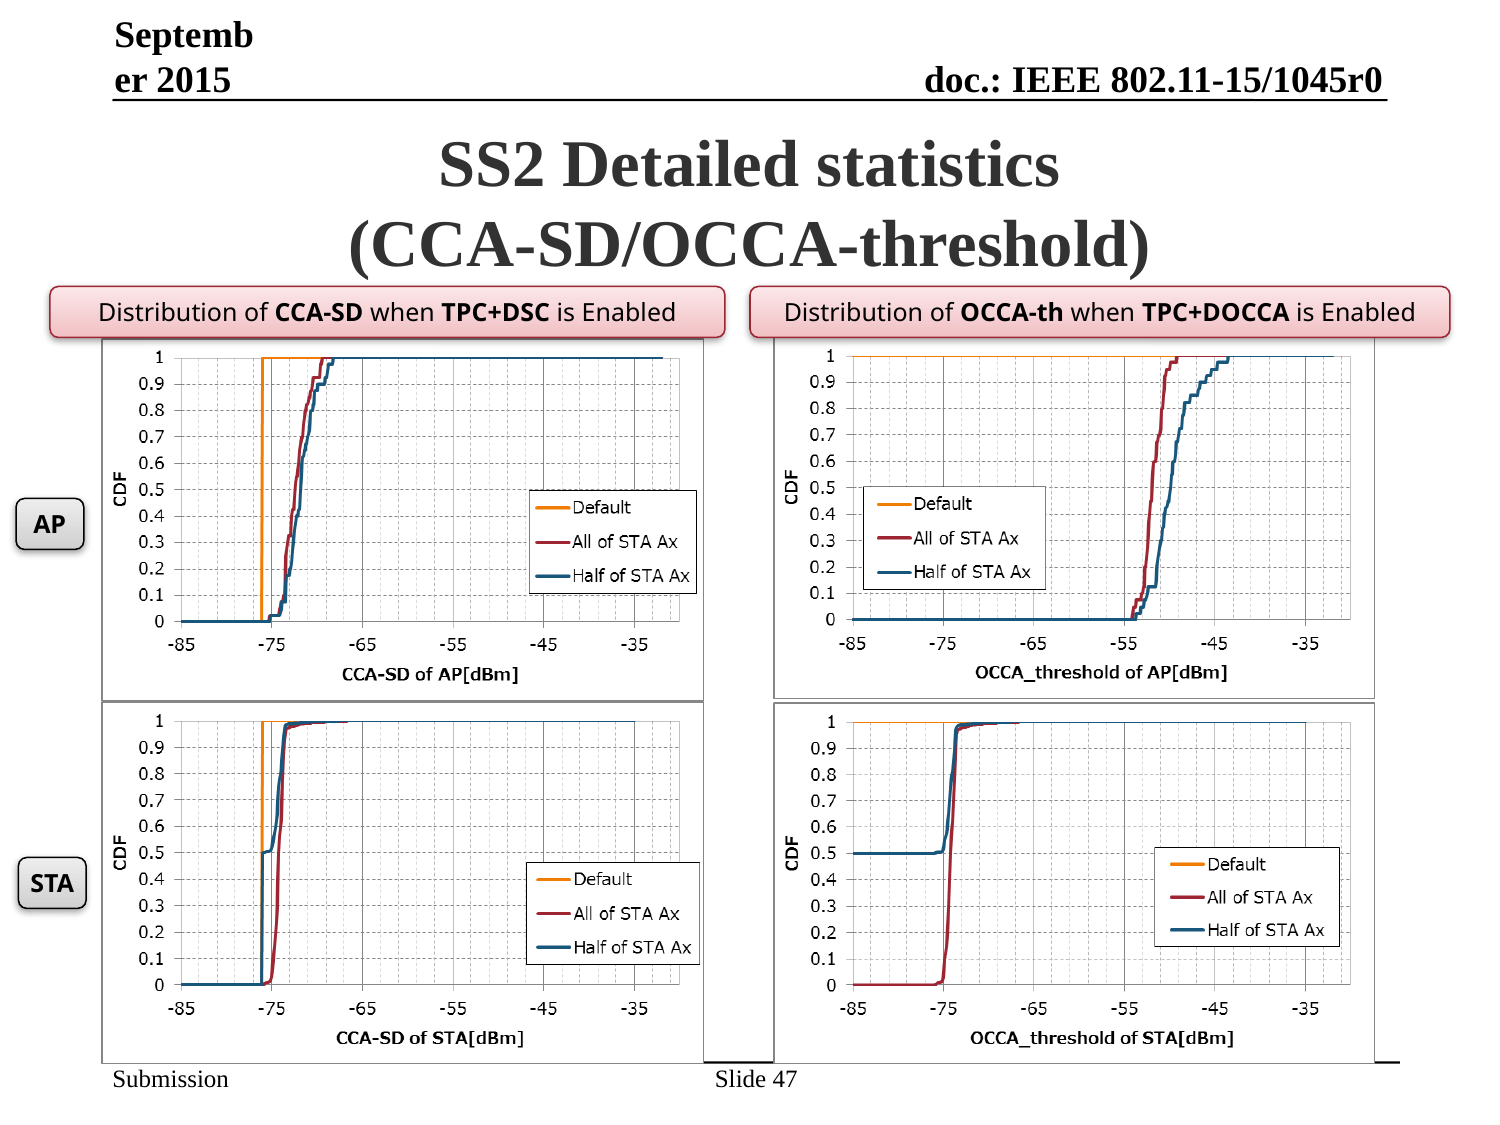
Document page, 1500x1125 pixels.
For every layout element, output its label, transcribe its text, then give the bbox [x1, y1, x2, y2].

text_box Distribution of CCA-SD when TPC+DSC is Enabled [49, 285, 726, 339]
text_box STA [17, 856, 87, 910]
picture [772, 336, 1376, 699]
text_box Distribution of OCCA-th when TPC+DOCCA is Enabled [749, 285, 1451, 339]
title SS2 Detailed statistics (CCA-SD/OCCA-threshold) [112, 112, 1388, 288]
slide_number Slide 47 [712, 1061, 800, 1093]
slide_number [114, 54, 270, 101]
picture [101, 338, 704, 1064]
picture [773, 701, 1376, 1064]
text_box AP [15, 497, 85, 551]
